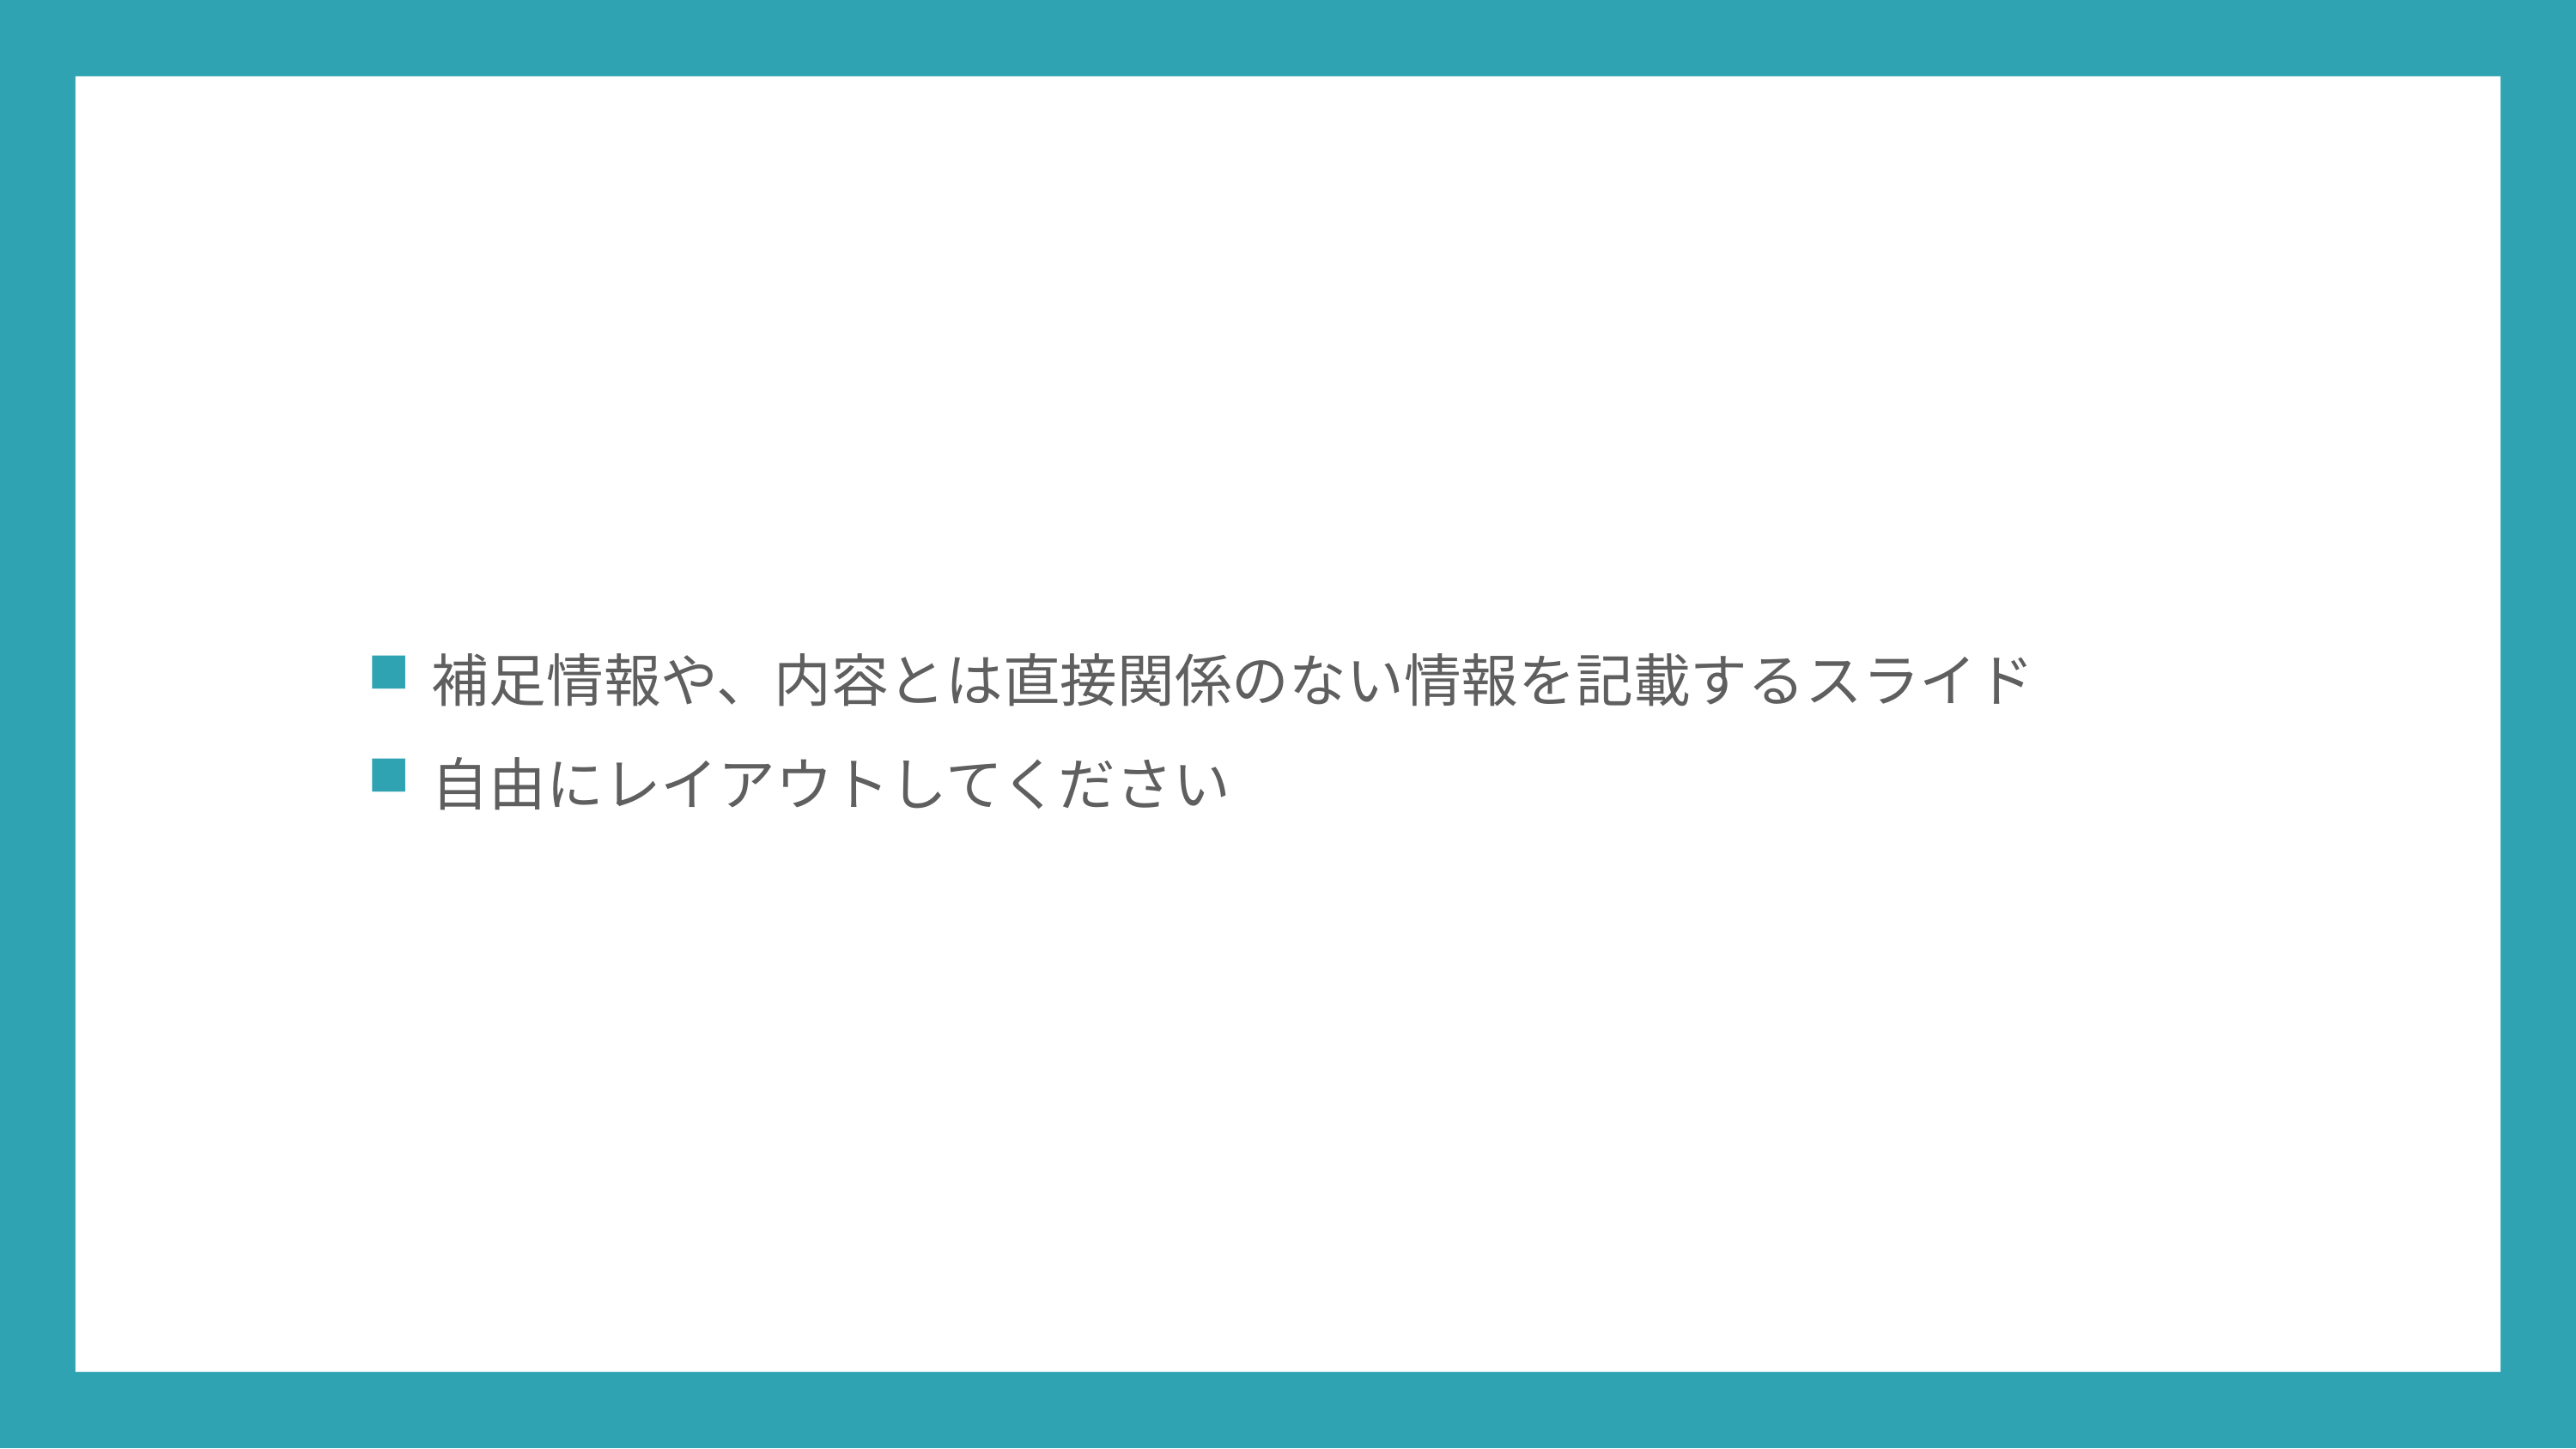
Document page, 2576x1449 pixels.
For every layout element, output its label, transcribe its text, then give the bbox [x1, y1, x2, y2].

list 補足情報や、内容とは直接関係のない情報を記載するスライド 自由にレイアウトしてください [354, 359, 2222, 1089]
